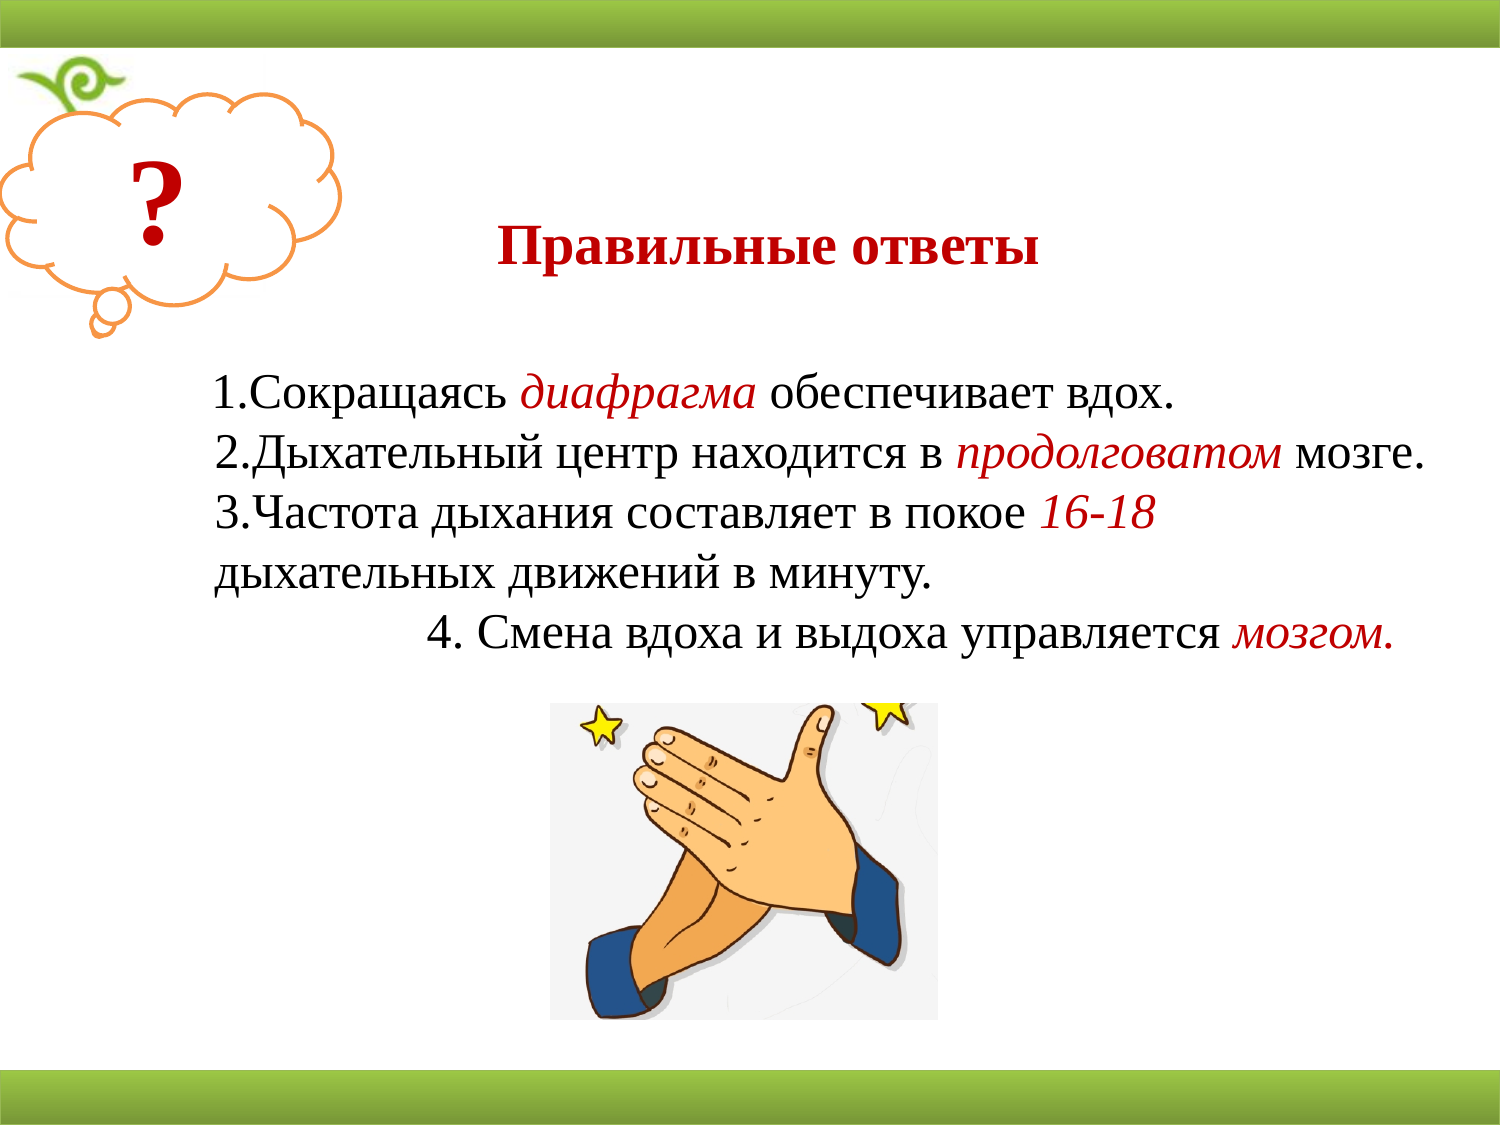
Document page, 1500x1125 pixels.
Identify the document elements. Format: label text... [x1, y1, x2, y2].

list 1.Сокращаясь диафрагма обеспечивает вдох. 2.Дыхательный центр находится в продолговатом мозге. 3.Частота дыхания составляет в покое 16-18 дыхательных движений в минуту. 4. Смена вдоха и выдоха управляется мозгом. [128, 351, 1442, 727]
picture [550, 702, 938, 1020]
picture [8, 54, 266, 170]
title Правильные ответы [93, 199, 1444, 362]
picture [8, 252, 93, 298]
text_box ? [0, 92, 343, 339]
